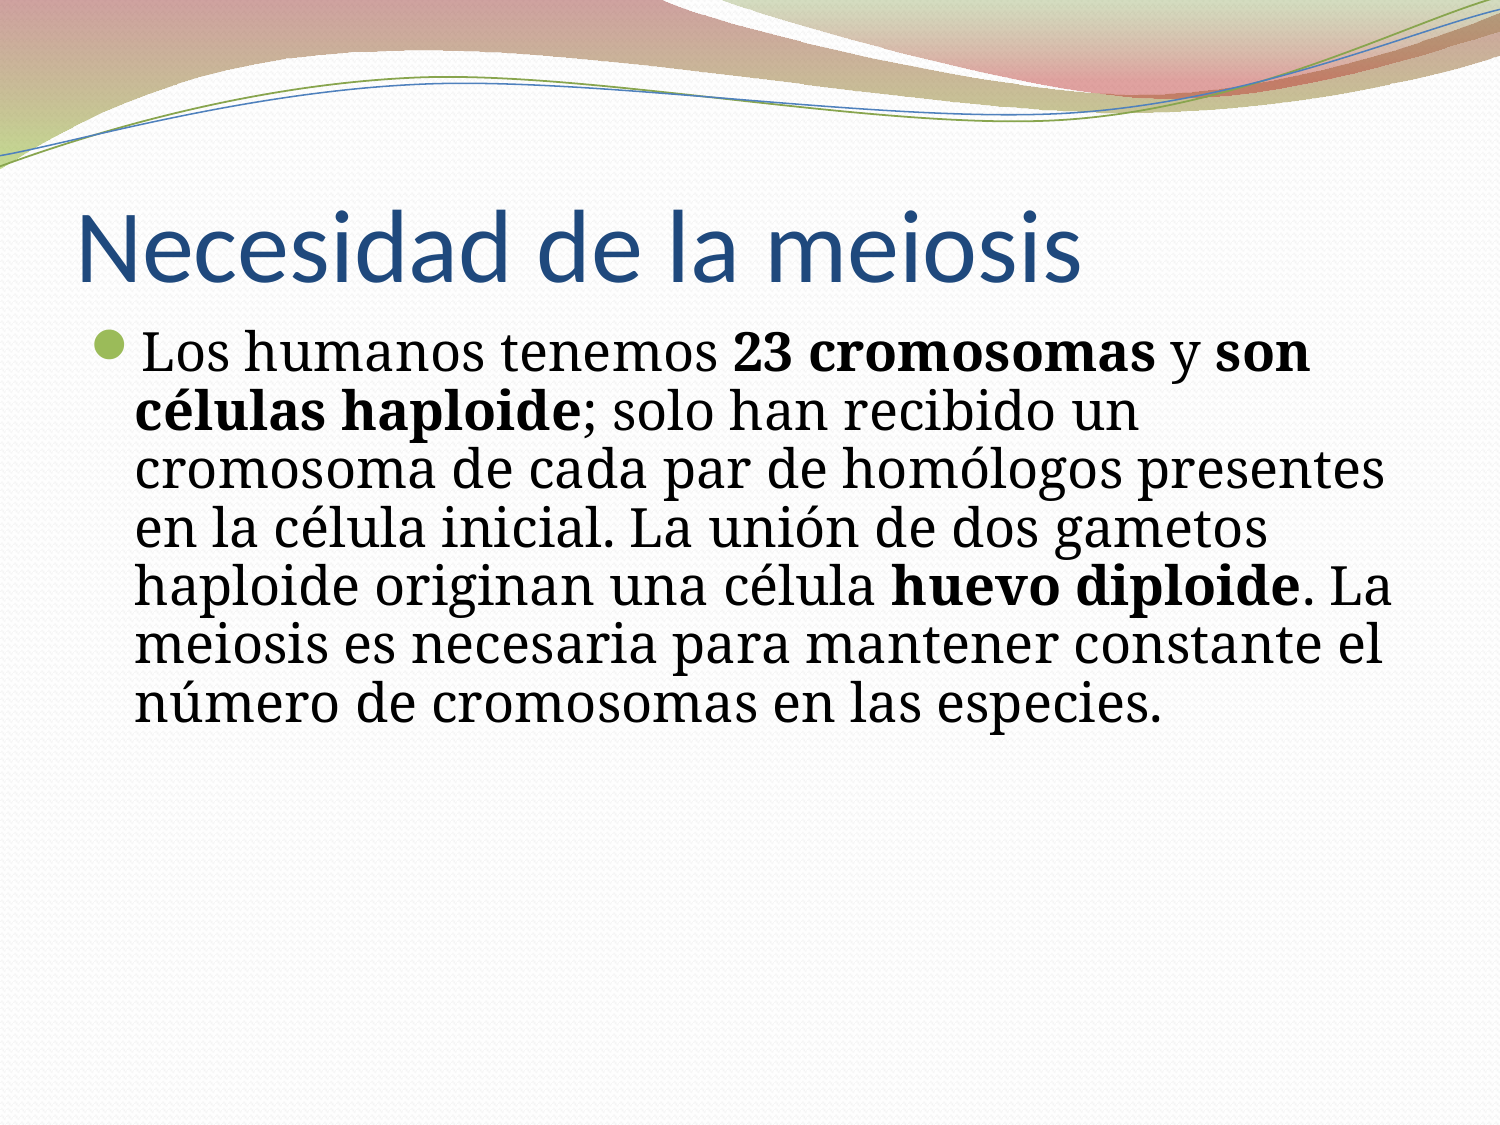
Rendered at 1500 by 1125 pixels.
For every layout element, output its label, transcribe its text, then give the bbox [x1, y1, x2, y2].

title Necesidad de la meiosis [74, 115, 1426, 304]
list Los humanos tenemos 23 cromosomas y son células haploide; solo han recibido un cromosoma de cada par de homólogos presentes en la célula inicial. La unión de dos gametos haploide originan una célula huevo diploide. La meiosis es necesaria para mantener constante el número de cromosomas en las especies. [74, 317, 1426, 1038]
